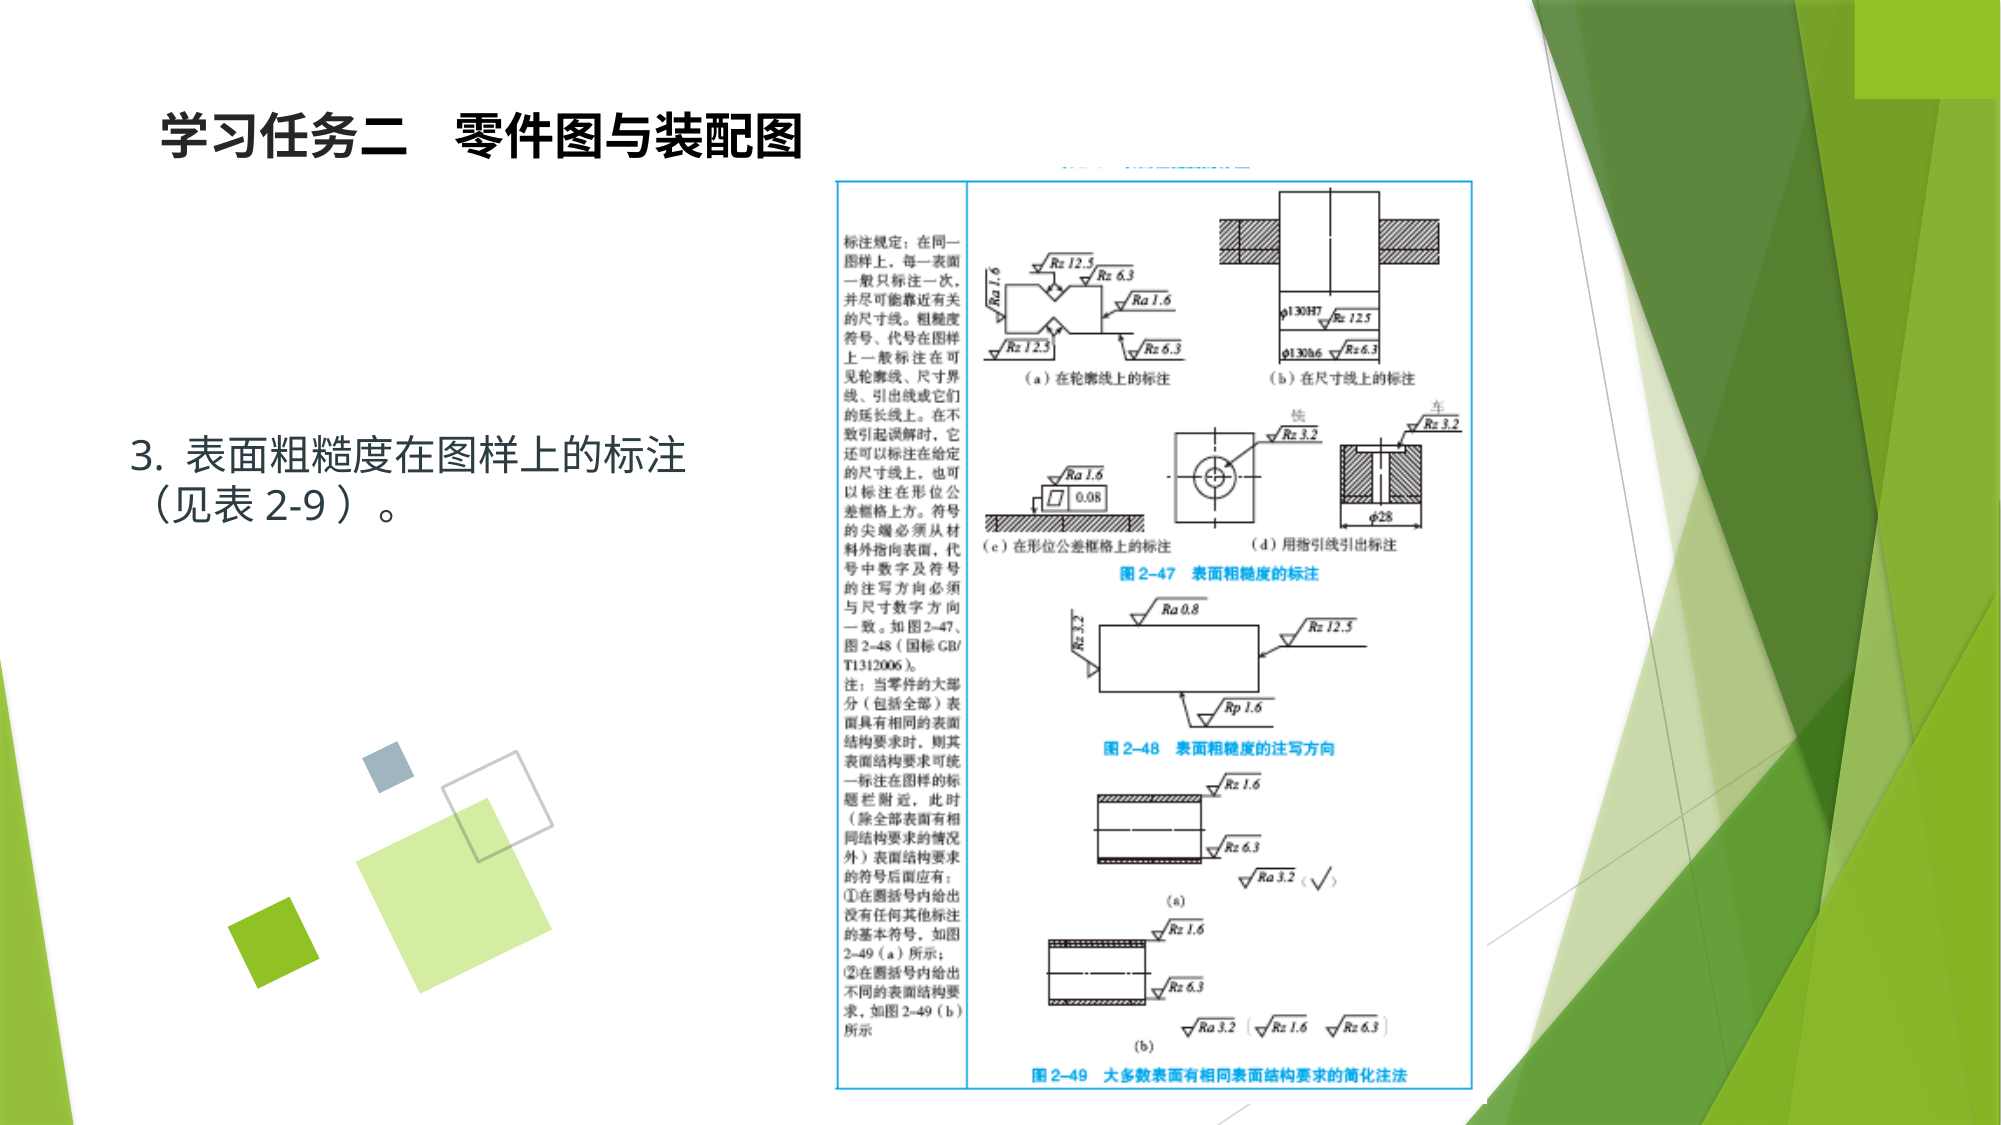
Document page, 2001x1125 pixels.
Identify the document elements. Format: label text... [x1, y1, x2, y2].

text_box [224, 739, 559, 1000]
text_box [1853, 0, 2000, 100]
picture [824, 167, 1488, 1104]
text_box 学习任务二 零件图与装配图 [144, 85, 1856, 216]
text_box 3. 表面粗糙度在图样上的标注 （见表2-9）。 [115, 421, 798, 537]
